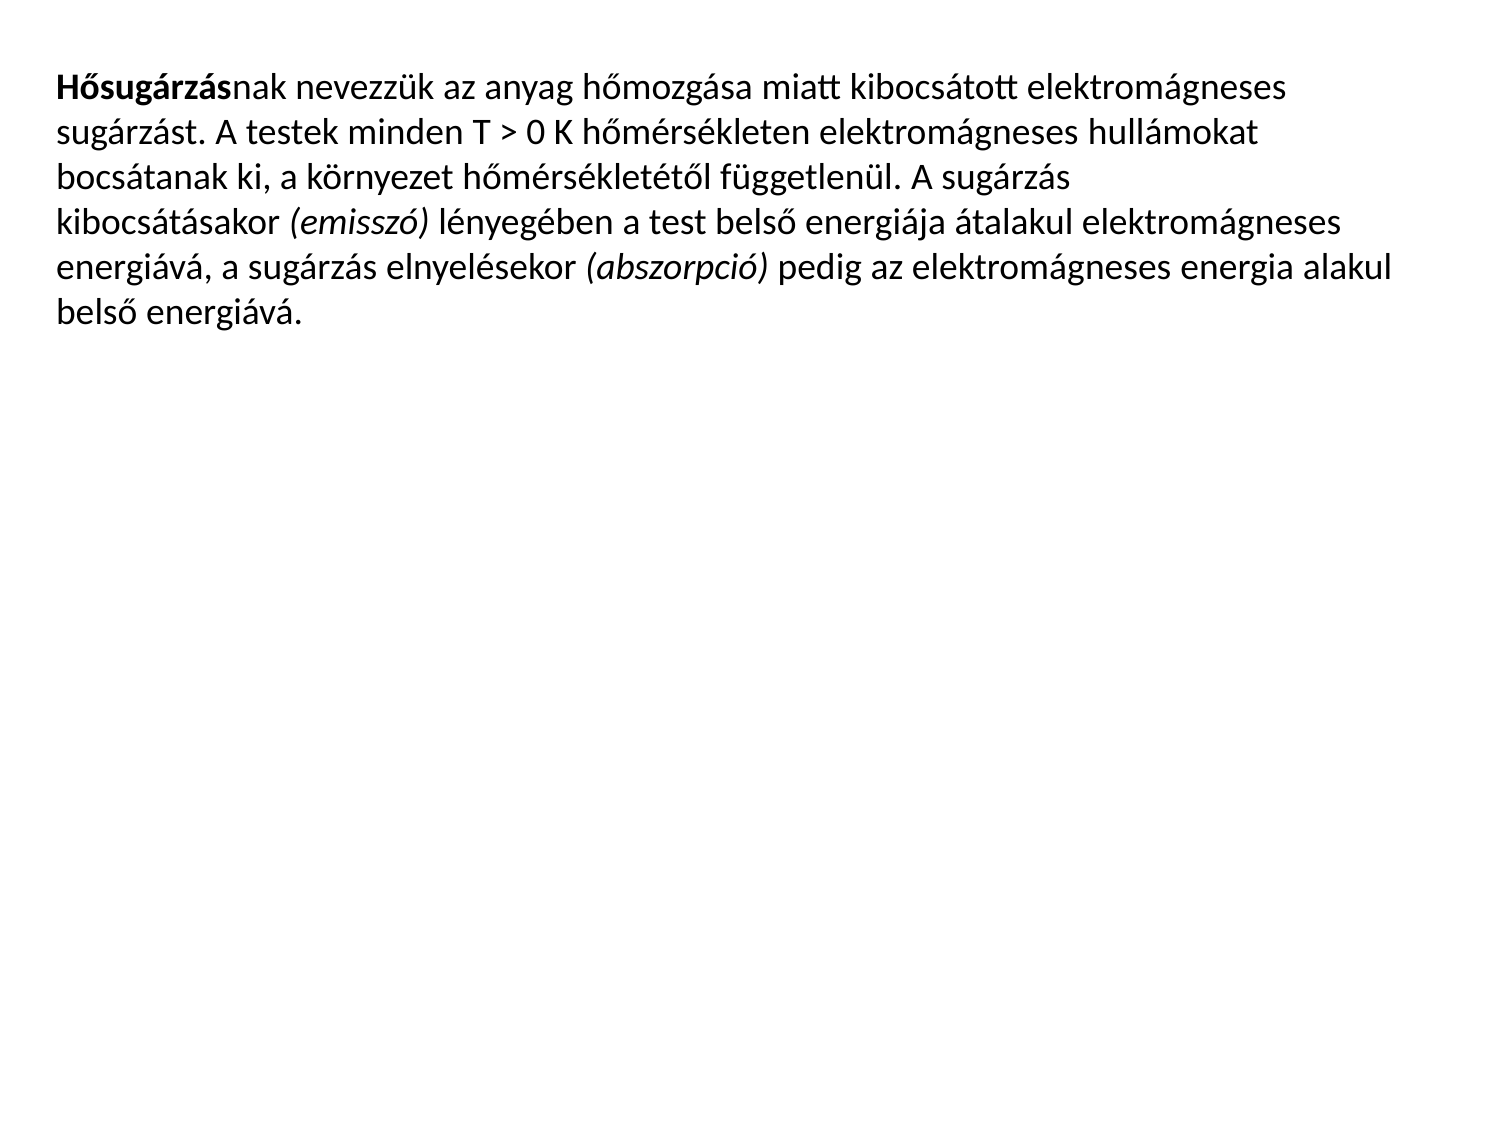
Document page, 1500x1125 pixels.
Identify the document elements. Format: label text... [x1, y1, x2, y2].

text_box Hősugárzásnak nevezzük az anyag hőmozgása miatt kibocsátott elektromágneses sugárzást. A testek minden T > 0 K hőmérsékleten elektromágneses hullámokat bocsátanak ki, a környezet hőmérsékletétől függetlenül. A sugárzás kibocsátásakor (emisszó) lényegében a test belső energiája átalakul elektromágneses energiává, a sugárzás elnyelésekor (abszorpció) pedig az elektromágneses energia alakul belső energiává. [41, 54, 1424, 340]
